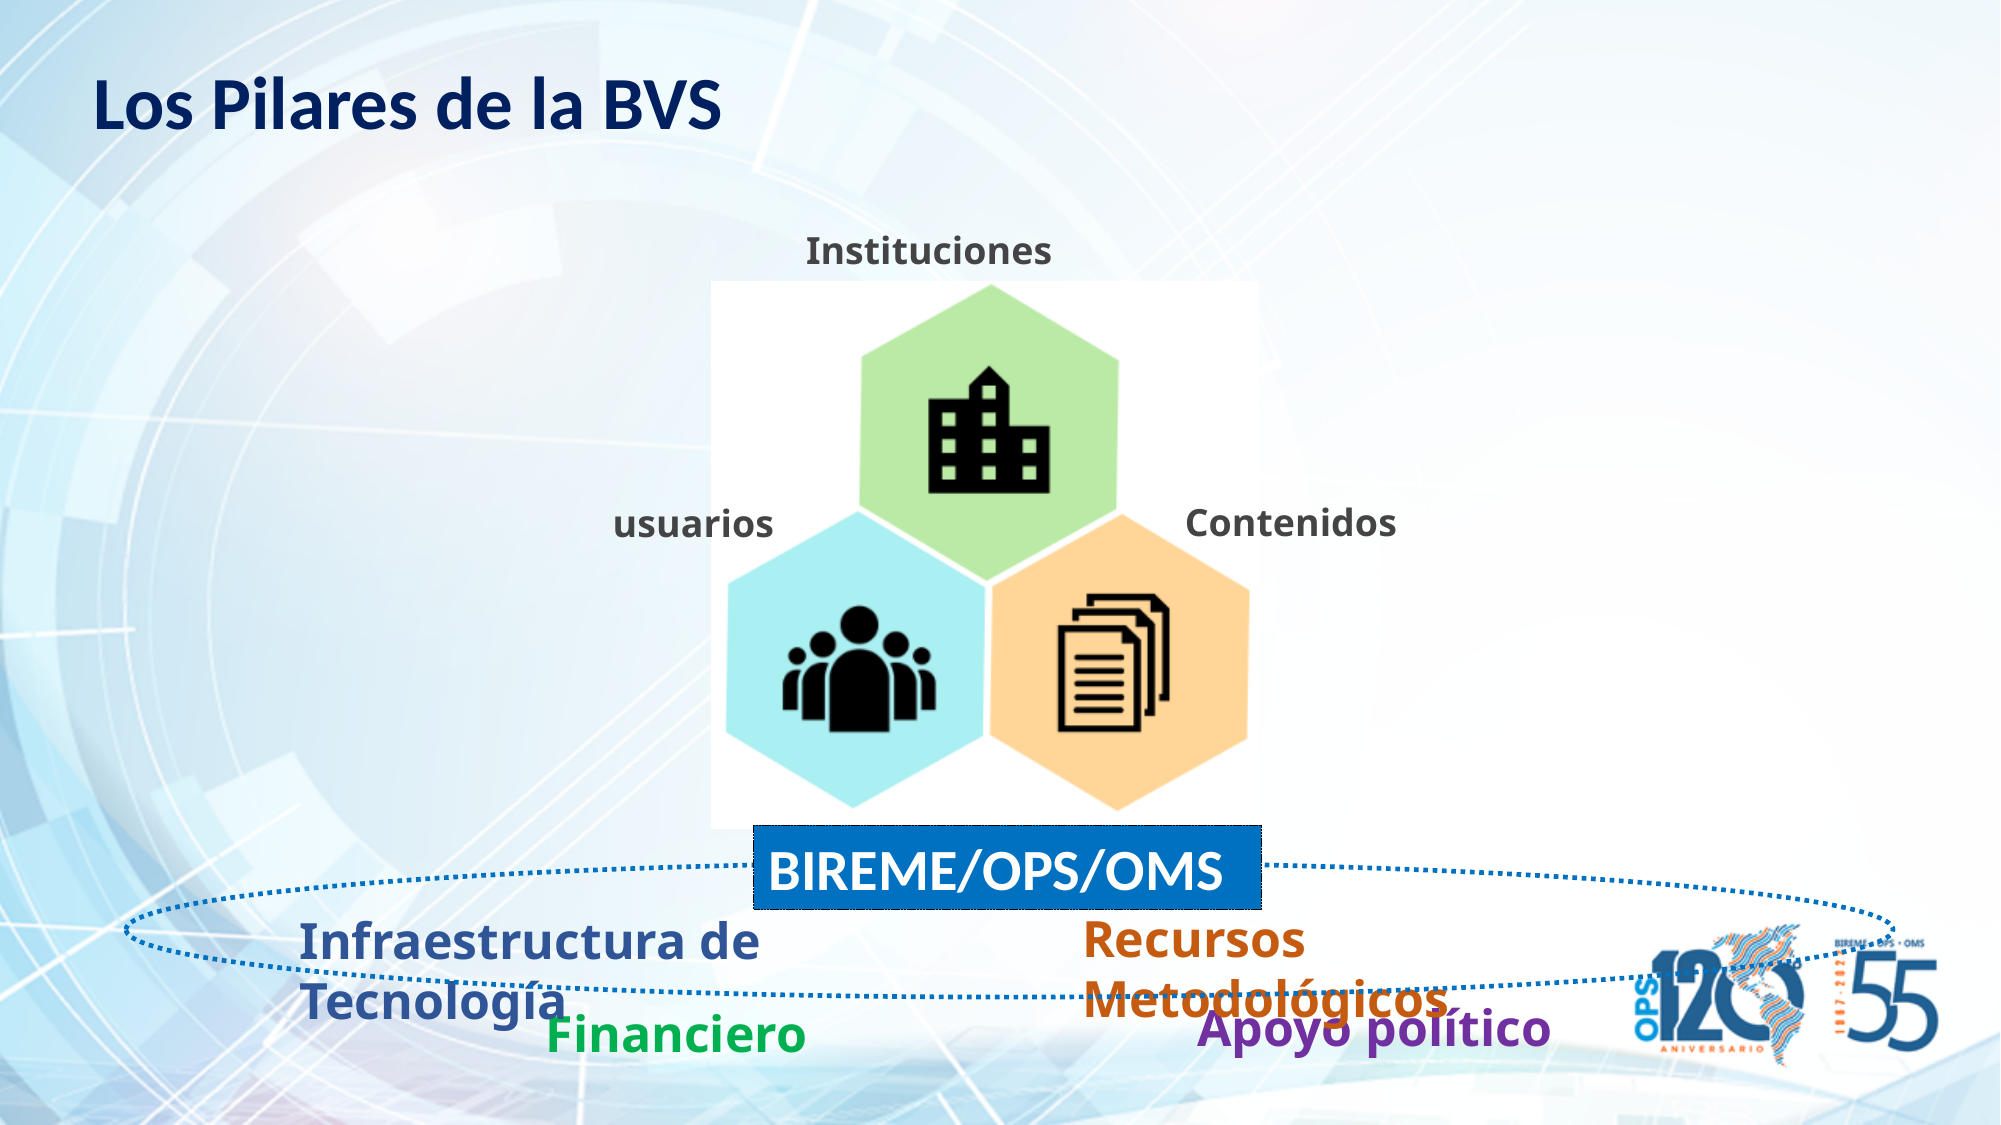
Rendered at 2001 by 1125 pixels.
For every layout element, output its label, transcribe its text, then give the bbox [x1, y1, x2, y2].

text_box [597, 219, 1417, 824]
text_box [284, 998, 1718, 1071]
text_box Los Pilares de la BVS [78, 0, 1921, 214]
picture [0, 0, 2001, 1125]
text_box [125, 824, 1893, 998]
